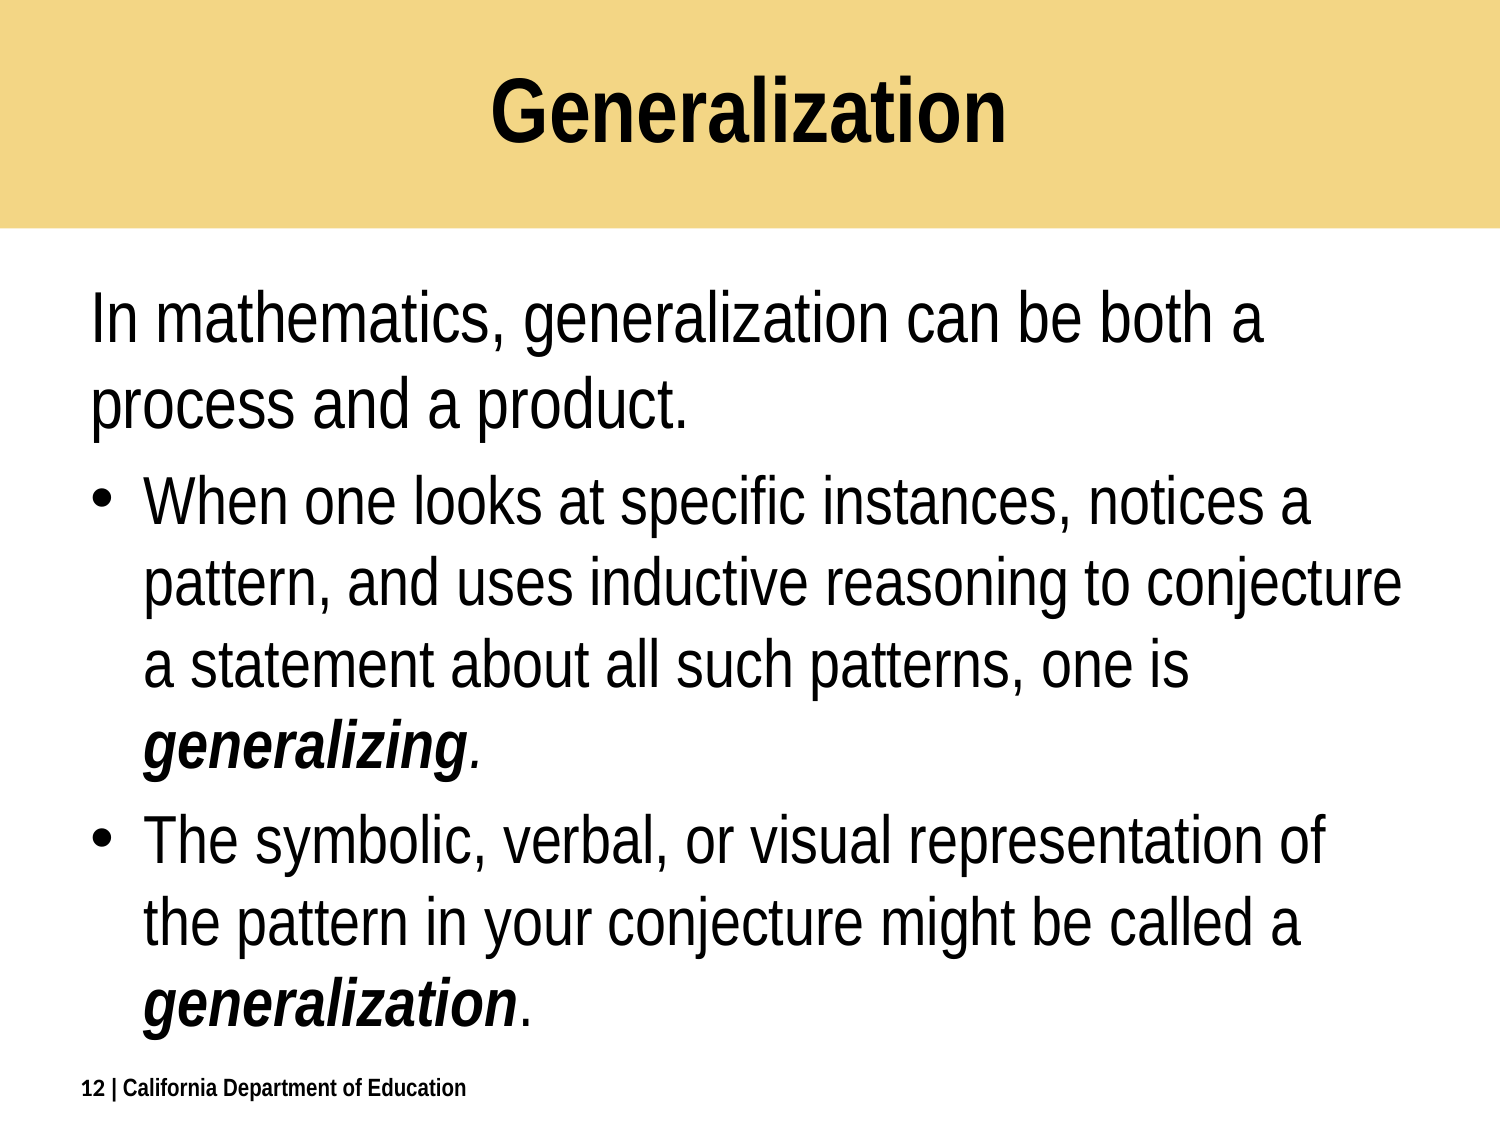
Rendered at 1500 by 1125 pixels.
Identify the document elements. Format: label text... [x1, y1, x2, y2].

list In mathematics, generalization can be both a process and a product. When one looks at specific instances, notices a pattern, and uses inductive reasoning to conjecture a statement about all such patterns, one is generalizing. The symbolic, verbal, or visual representation of the pattern in your conjecture might be called a generalization. [75, 262, 1425, 1054]
title Generalization [75, 11, 1425, 200]
slide_number 12 [55, 1064, 121, 1124]
footer | California Department of Education [121, 1064, 699, 1124]
